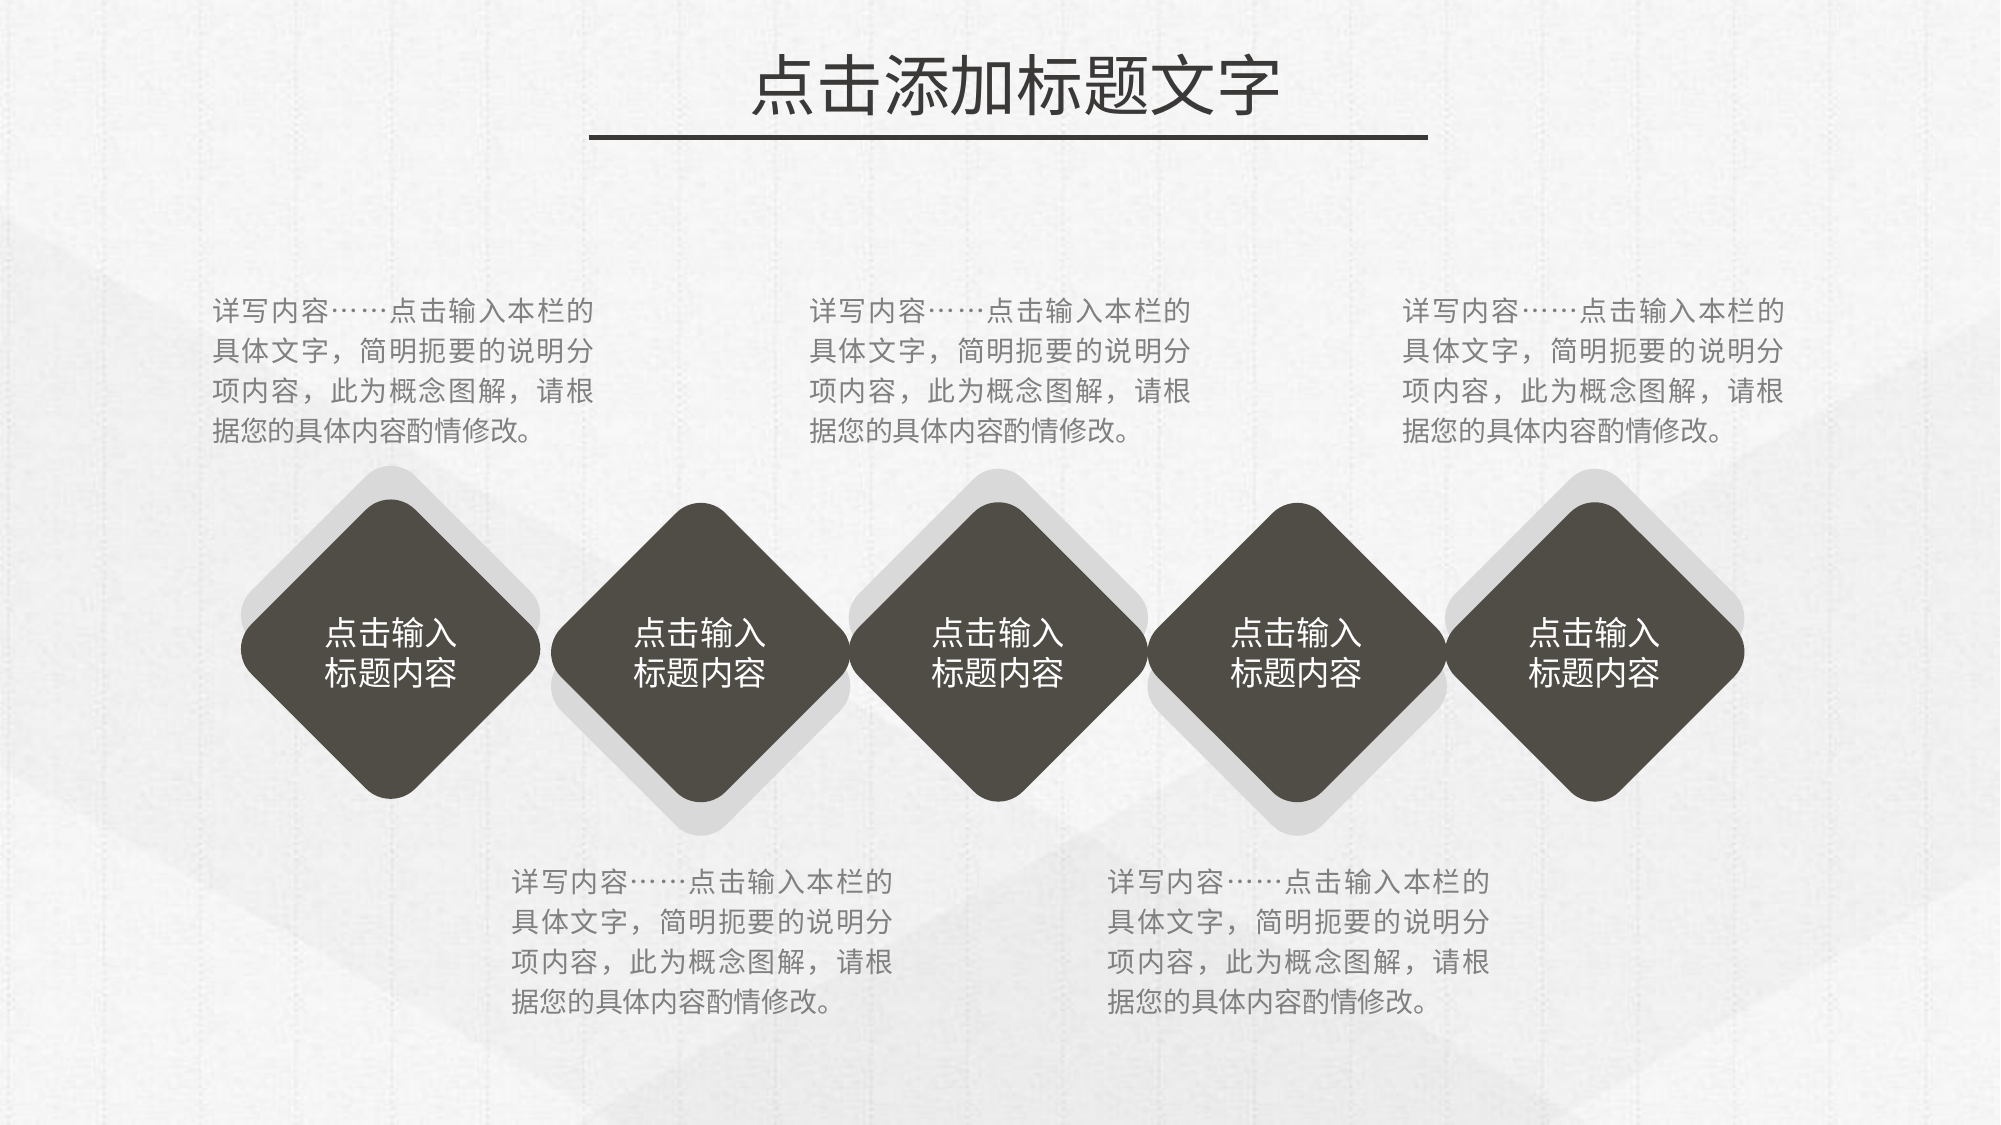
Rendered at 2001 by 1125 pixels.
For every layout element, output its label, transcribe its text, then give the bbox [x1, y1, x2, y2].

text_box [1478, 502, 1711, 768]
text_box 详写内容……点击输入本栏的具体文字，简明扼要的说明分项内容，此为概念图解，请根据您的具体内容酌情修改。 [511, 857, 894, 1018]
text_box 详写内容……点击输入本栏的具体文字，简明扼要的说明分项内容，此为概念图解，请根据您的具体内容酌情修改。 [1402, 286, 1785, 447]
picture [0, 0, 2000, 1125]
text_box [1181, 536, 1414, 803]
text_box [882, 502, 1115, 768]
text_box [561, 36, 1472, 138]
text_box 详写内容……点击输入本栏的具体文字，简明扼要的说明分项内容，此为概念图解，请根据您的具体内容酌情修改。 [212, 286, 595, 447]
text_box 详写内容……点击输入本栏的具体文字，简明扼要的说明分项内容，此为概念图解，请根据您的具体内容酌情修改。 [809, 286, 1192, 447]
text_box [274, 499, 507, 766]
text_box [584, 536, 817, 803]
text_box 详写内容……点击输入本栏的具体文字，简明扼要的说明分项内容，此为概念图解，请根据您的具体内容酌情修改。 [1107, 857, 1490, 1018]
